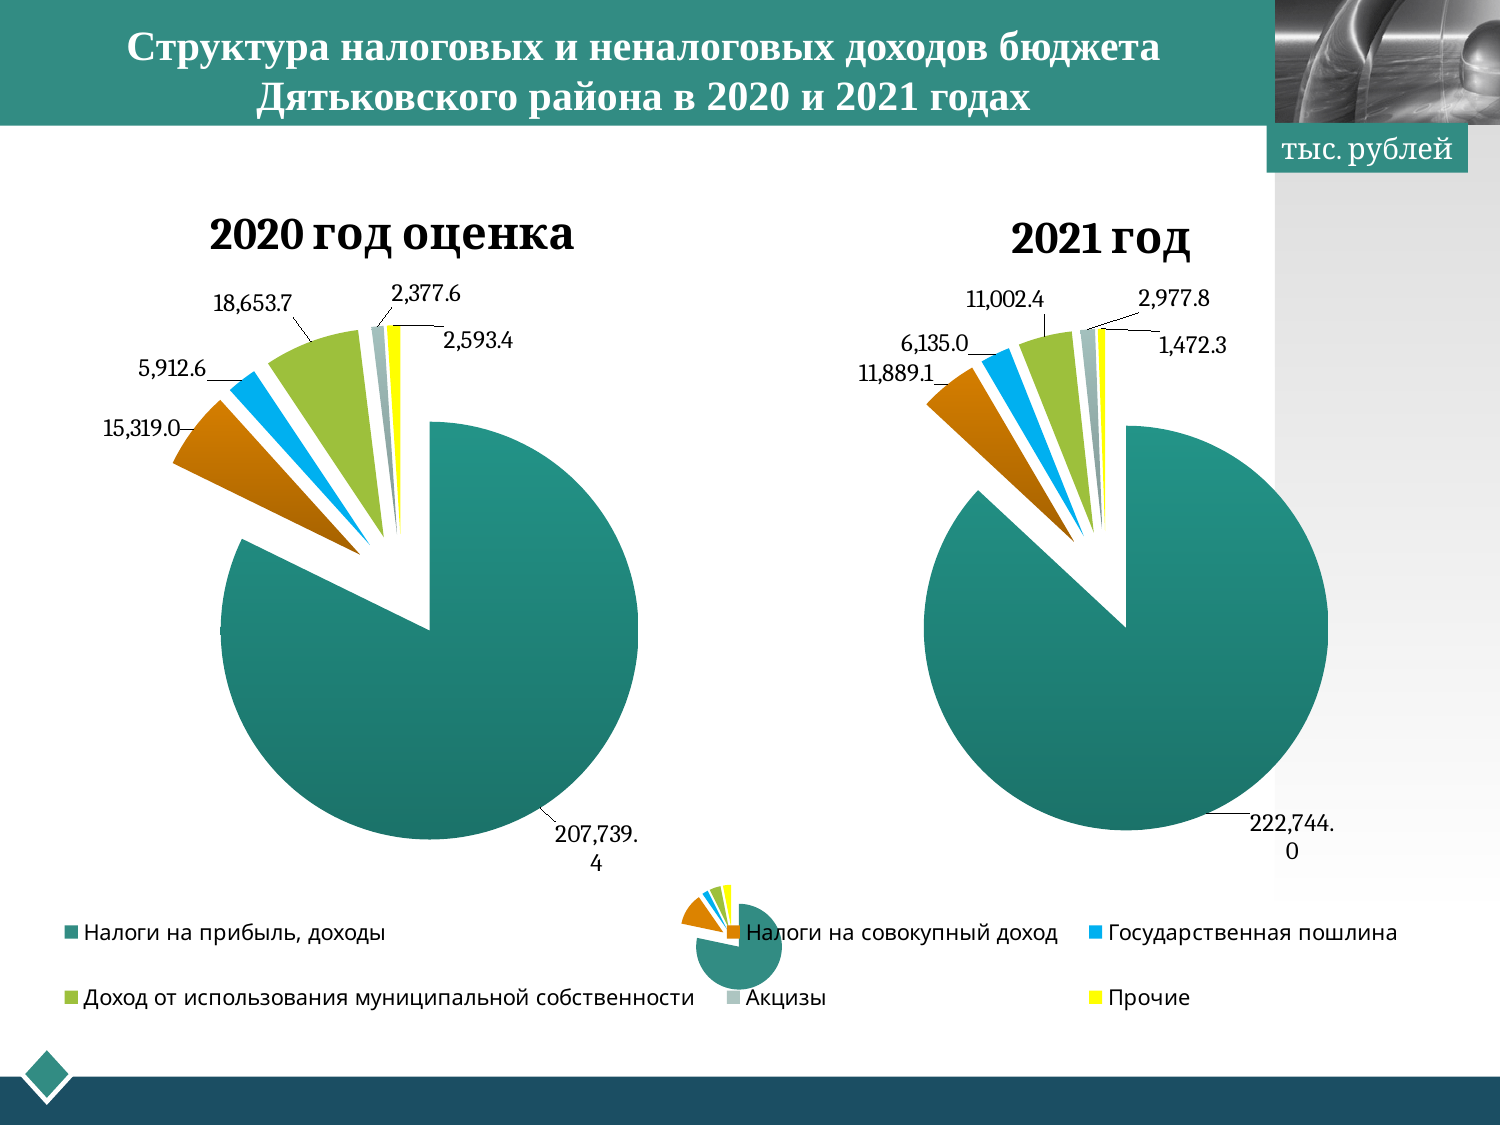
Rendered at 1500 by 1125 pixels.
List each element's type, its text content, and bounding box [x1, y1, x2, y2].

text_box тыс. рублей [1266, 122, 1468, 173]
picture [1275, 0, 1500, 125]
chart [17, 173, 1477, 878]
chart [41, 881, 1424, 1049]
text_box Структура налоговых и неналоговых доходов бюджета Дятьковского района в 2020 и 2021 годах [17, 11, 1270, 126]
